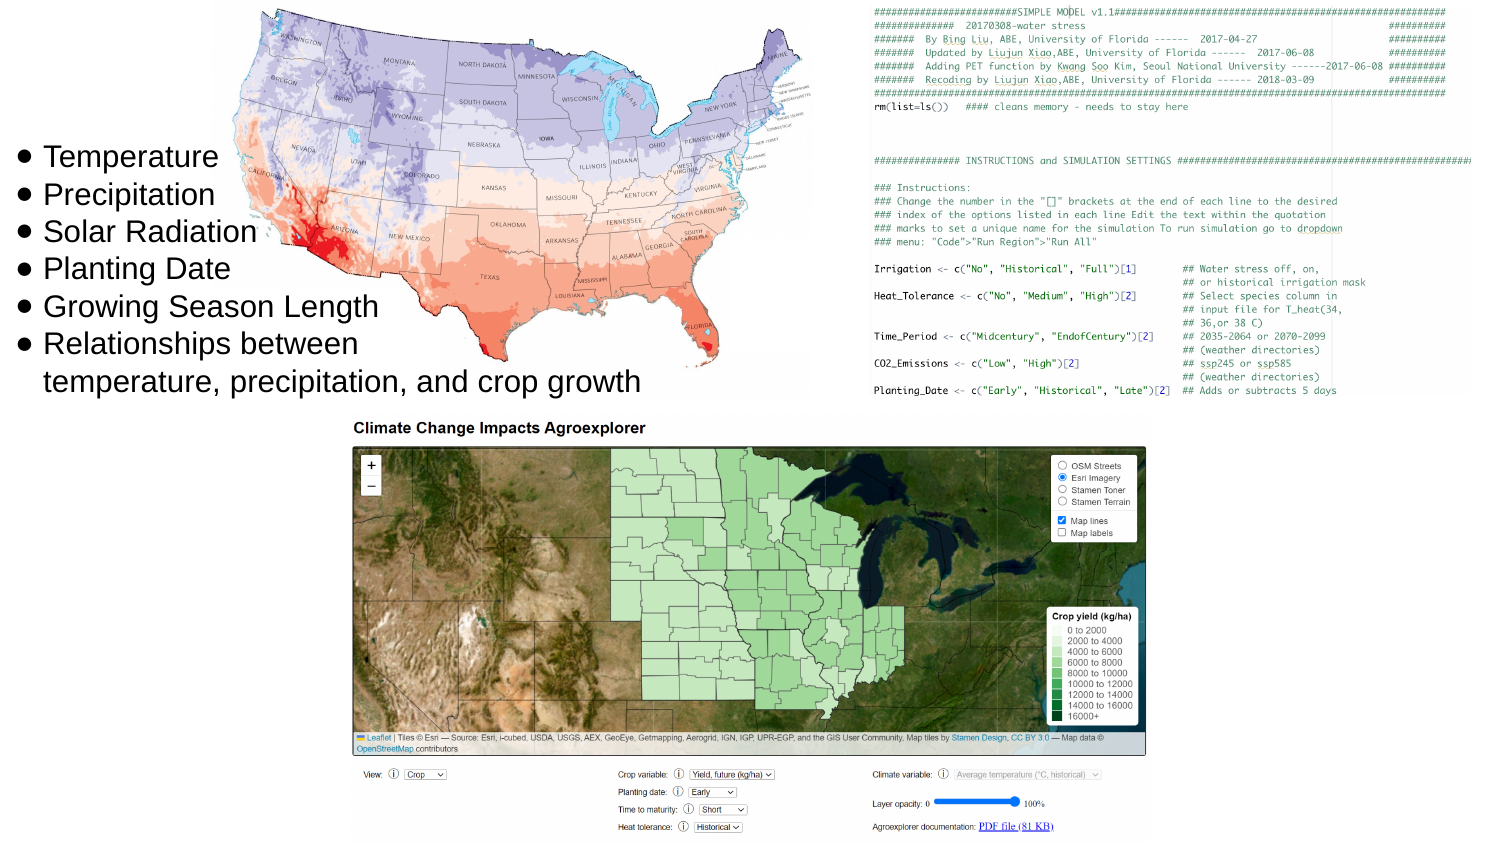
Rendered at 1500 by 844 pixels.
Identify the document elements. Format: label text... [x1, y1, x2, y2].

text_box Temperature Precipitation Solar Radiation Planting Date Growing Season Length Relationships between temperature, precipitation, and crop growth [0, 121, 347, 414]
picture [212, 0, 813, 402]
picture [349, 412, 1151, 844]
picture [870, 5, 1472, 396]
